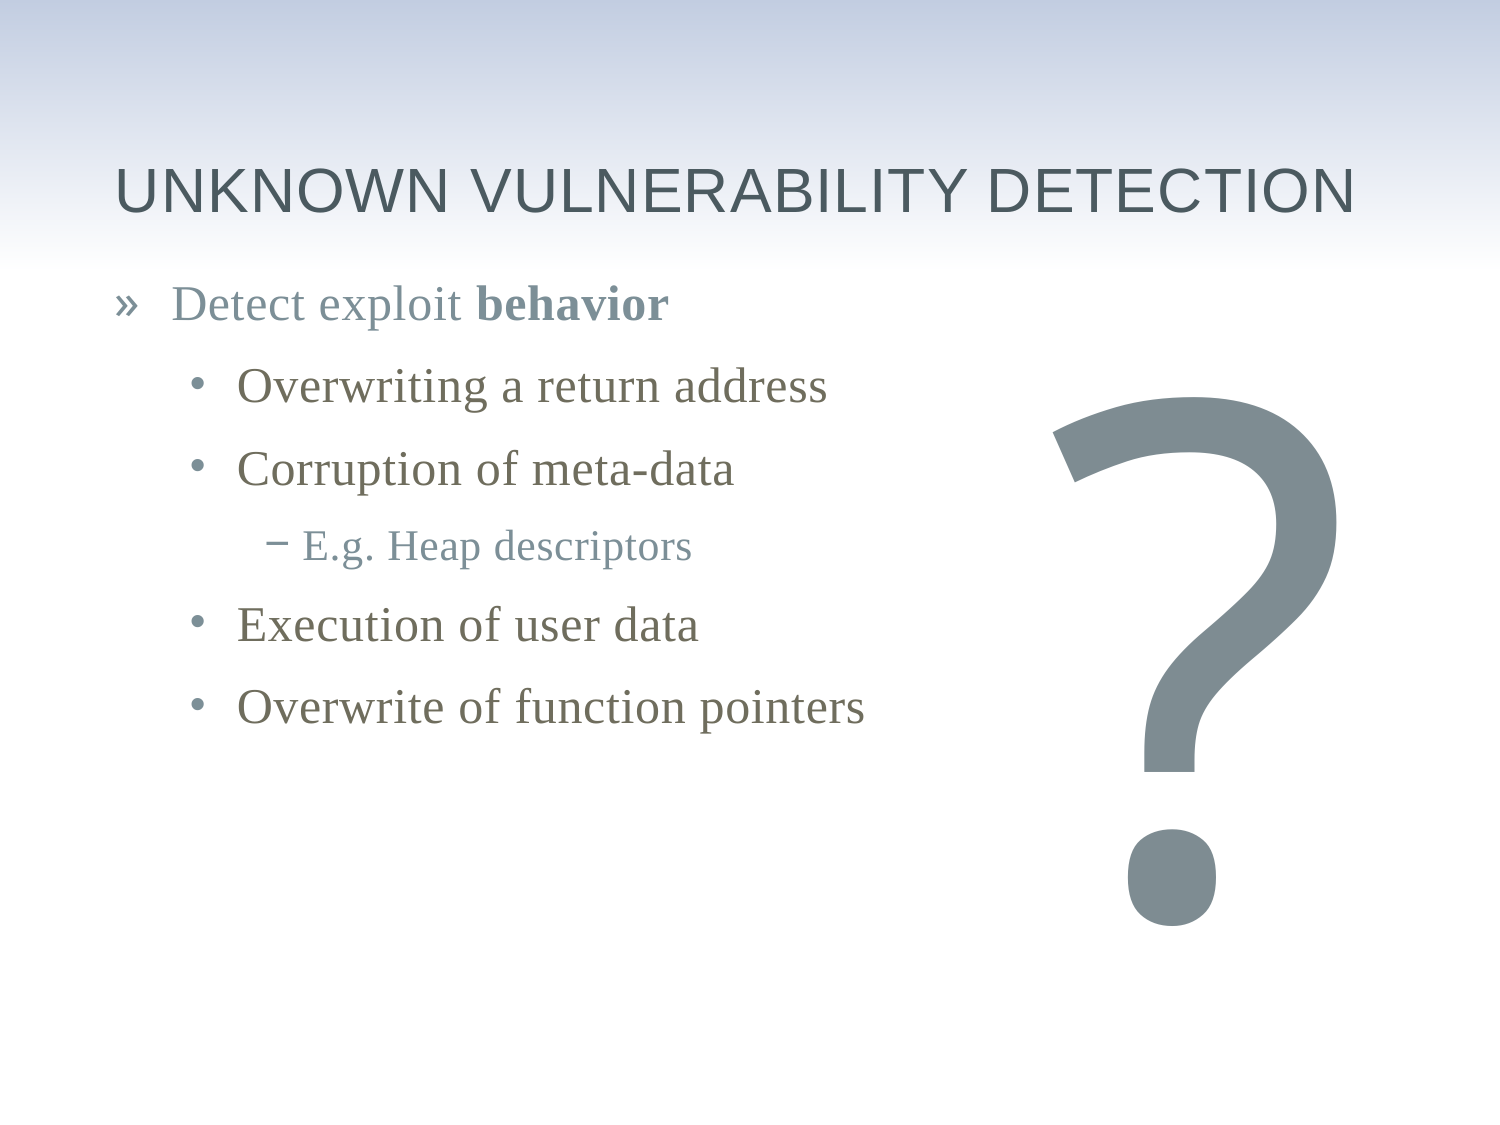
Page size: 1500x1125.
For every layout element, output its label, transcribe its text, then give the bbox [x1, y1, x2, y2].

title Unknown vulnerability detection [99, 45, 1400, 233]
list Detect exploit behavior Overwriting a return address Corruption of meta-data E.g. Heap descriptors Execution of user data Overwrite of function pointers [99, 262, 1029, 938]
text_box ? [1029, 192, 1371, 1068]
